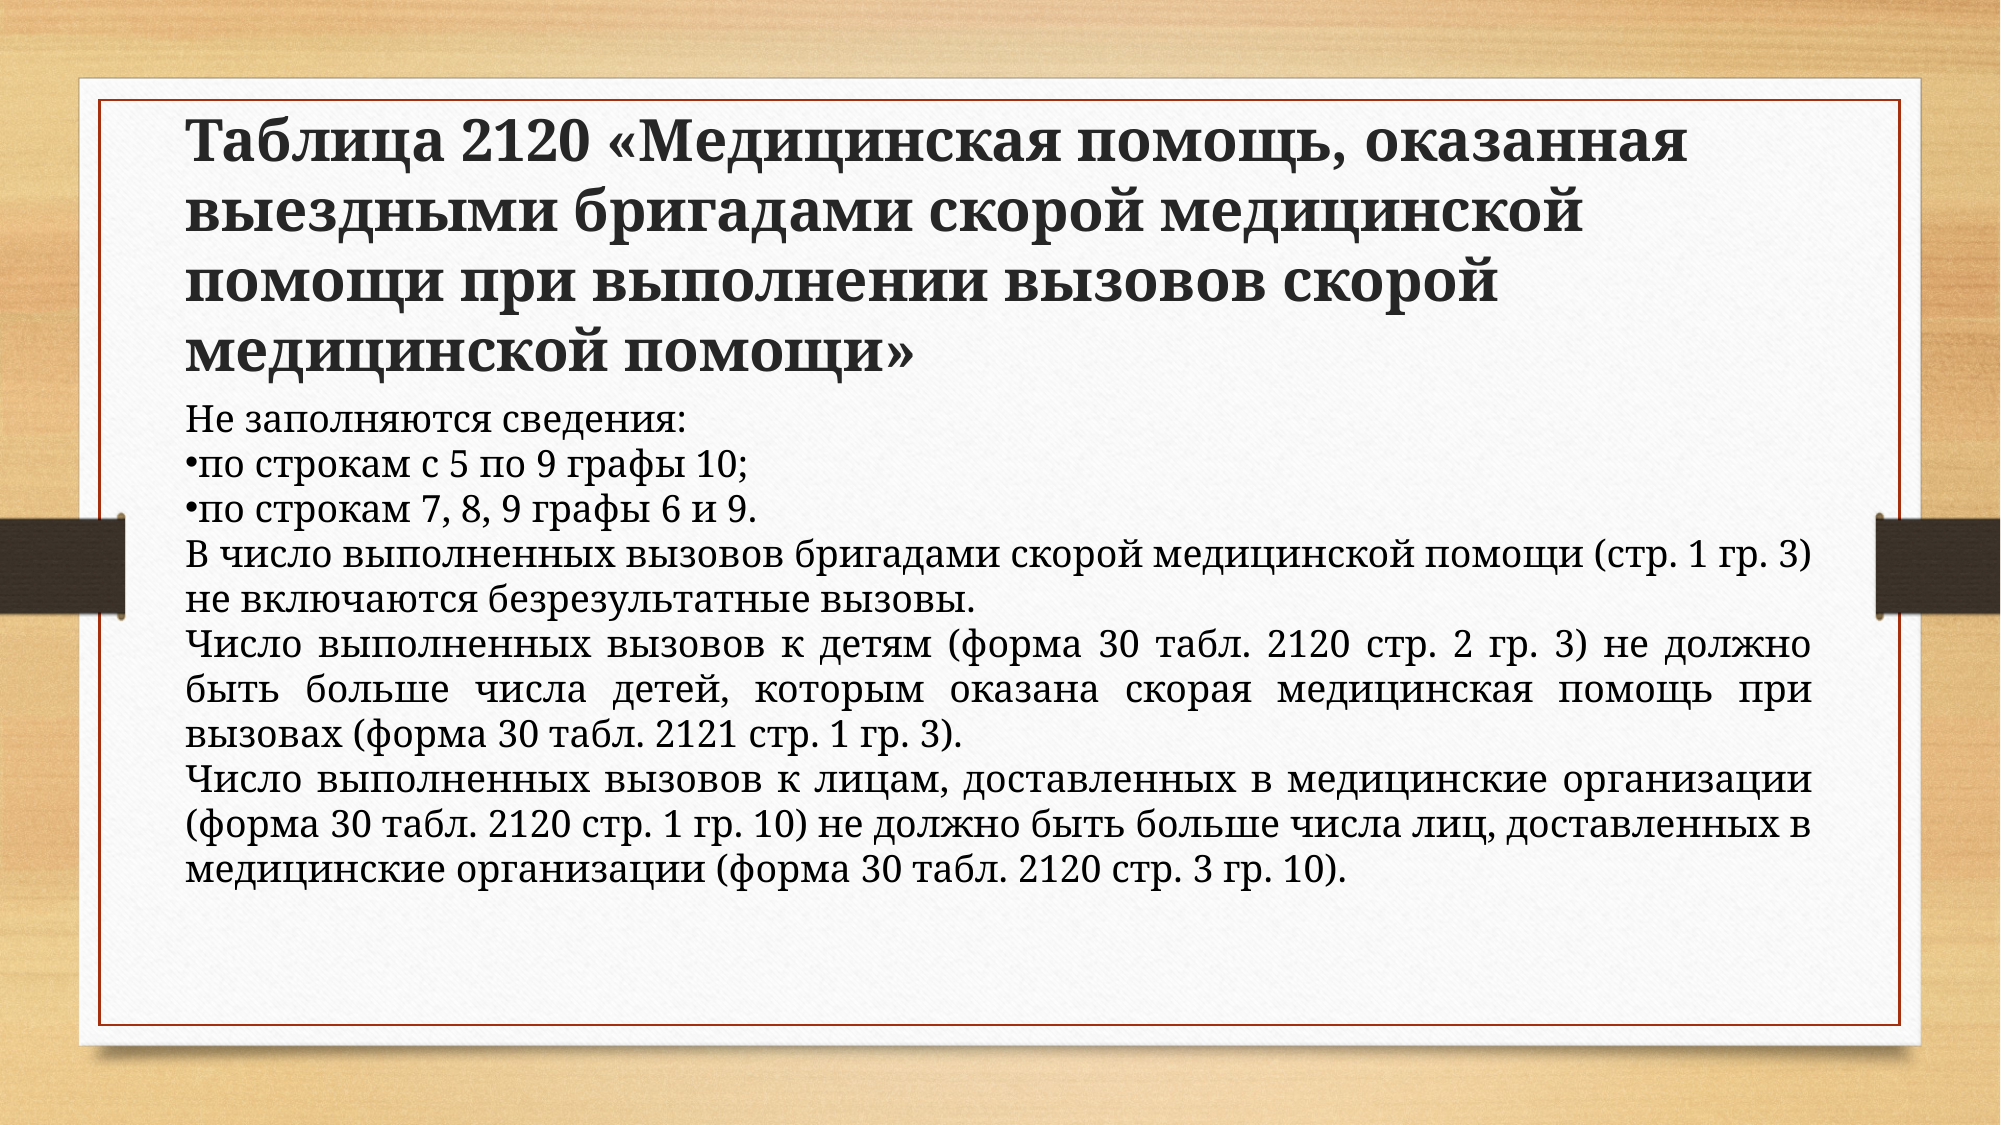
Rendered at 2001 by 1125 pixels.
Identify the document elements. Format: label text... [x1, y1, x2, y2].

text_box Таблица 2120 «Медицинская помощь, оказанная выездными бригадами скорой медицинской помощи при выполнении вызовов скорой медицинской помощи» [170, 99, 1829, 387]
picture [0, 0, 2001, 1125]
text_box Не заполняются сведения: по строкам с 5 по 9 графы 10; по строкам 7, 8, 9 графы 6 и 9. В число выполненных вызовов бригадами скорой медицинской помощи (стр. 1 гр. 3) не включаются безрезультатные вызовы. Число выполненных вызовов к детям (форма 30 табл. 2120 стр. 2 гр. 3) не должно быть больше числа детей, которым оказана скорая медицинская помощь при вызовах (форма 30 табл. 2121 стр. 1 гр. 3). Число выполненных вызовов к лицам, доставленных в медицинские организации (форма 30 табл. 2120 стр. 1 гр. 10) не должно быть больше числа лиц, доставленных в медицинские организации (форма 30 табл. 2120 стр. 3 гр. 10). [170, 387, 1829, 897]
